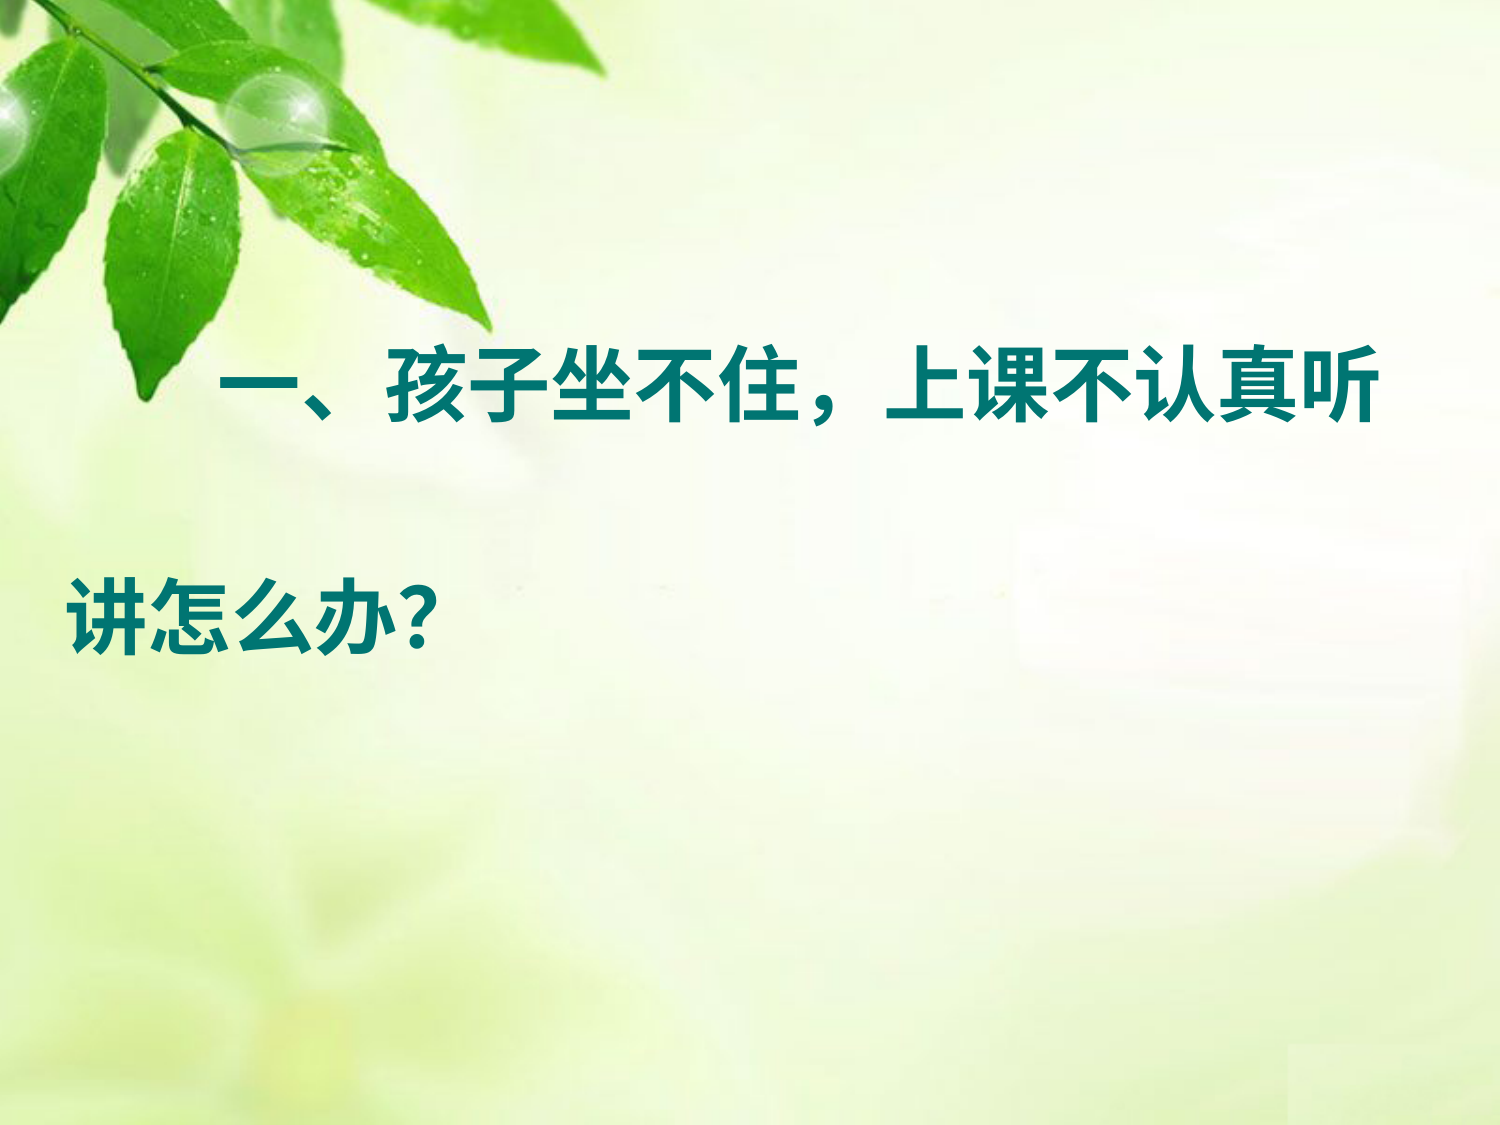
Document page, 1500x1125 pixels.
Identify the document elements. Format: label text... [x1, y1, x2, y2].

list 一、孩子坐不住，上课不认真听 讲怎么办？ [49, 324, 1452, 963]
picture [0, 0, 1500, 1125]
